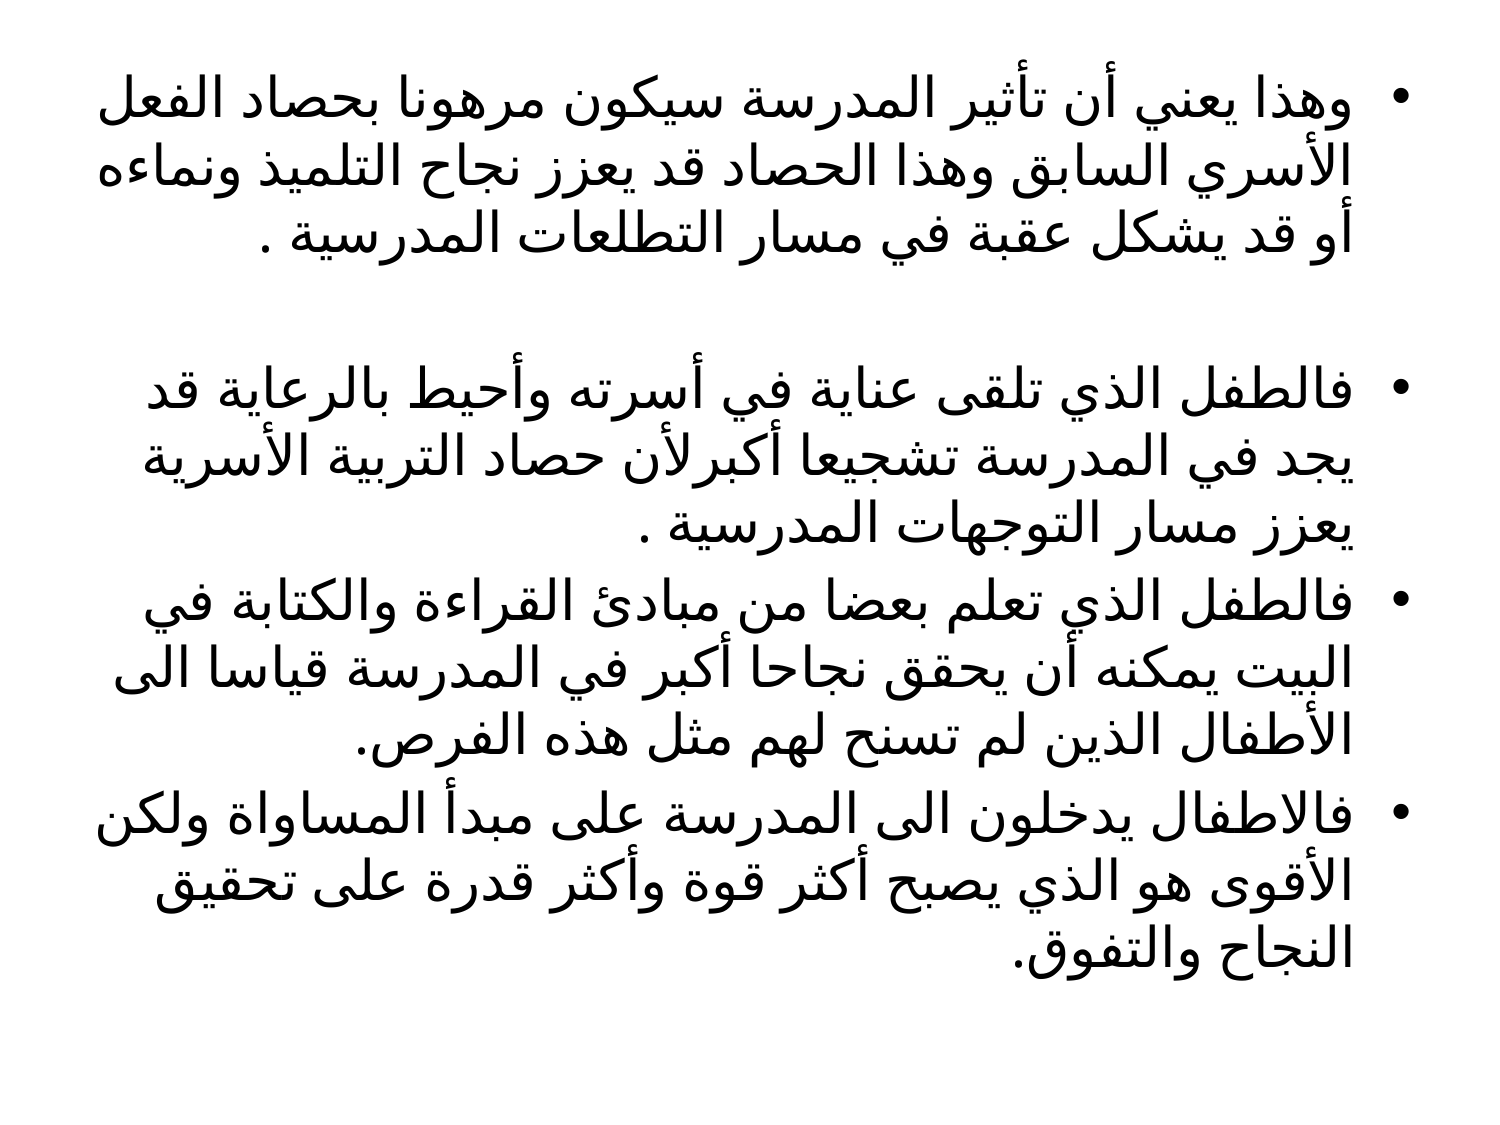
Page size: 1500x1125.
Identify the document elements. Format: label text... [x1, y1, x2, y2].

list وهذا يعني أن تأثير المدرسة سيكون مرهونا بحصاد الفعل الأسري السابق وهذا الحصاد قد يعزز نجاح التلميذ ونماءه أو قد يشكل عقبة في مسار التطلعات المدرسية . فالطفل الذي تلقى عناية في أسرته وأحيط بالرعاية قد يجد في المدرسة تشجيعا أكبرلأن حصاد التربية الأسرية يعزز مسار التوجهات المدرسية . فالطفل الذي تعلم بعضا من مبادئ القراءة والكتابة في البيت يمكنه أن يحقق نجاحا أكبر في المدرسة قياسا الى الأطفال الذين لم تسنح لهم مثل هذه الفرص. فالاطفال يدخلون الى المدرسة على مبدأ المساواة ولكن الأقوى هو الذي يصبح أكثر قوة وأكثر قدرة على تحقيق النجاح والتفوق. [53, 54, 1425, 1005]
